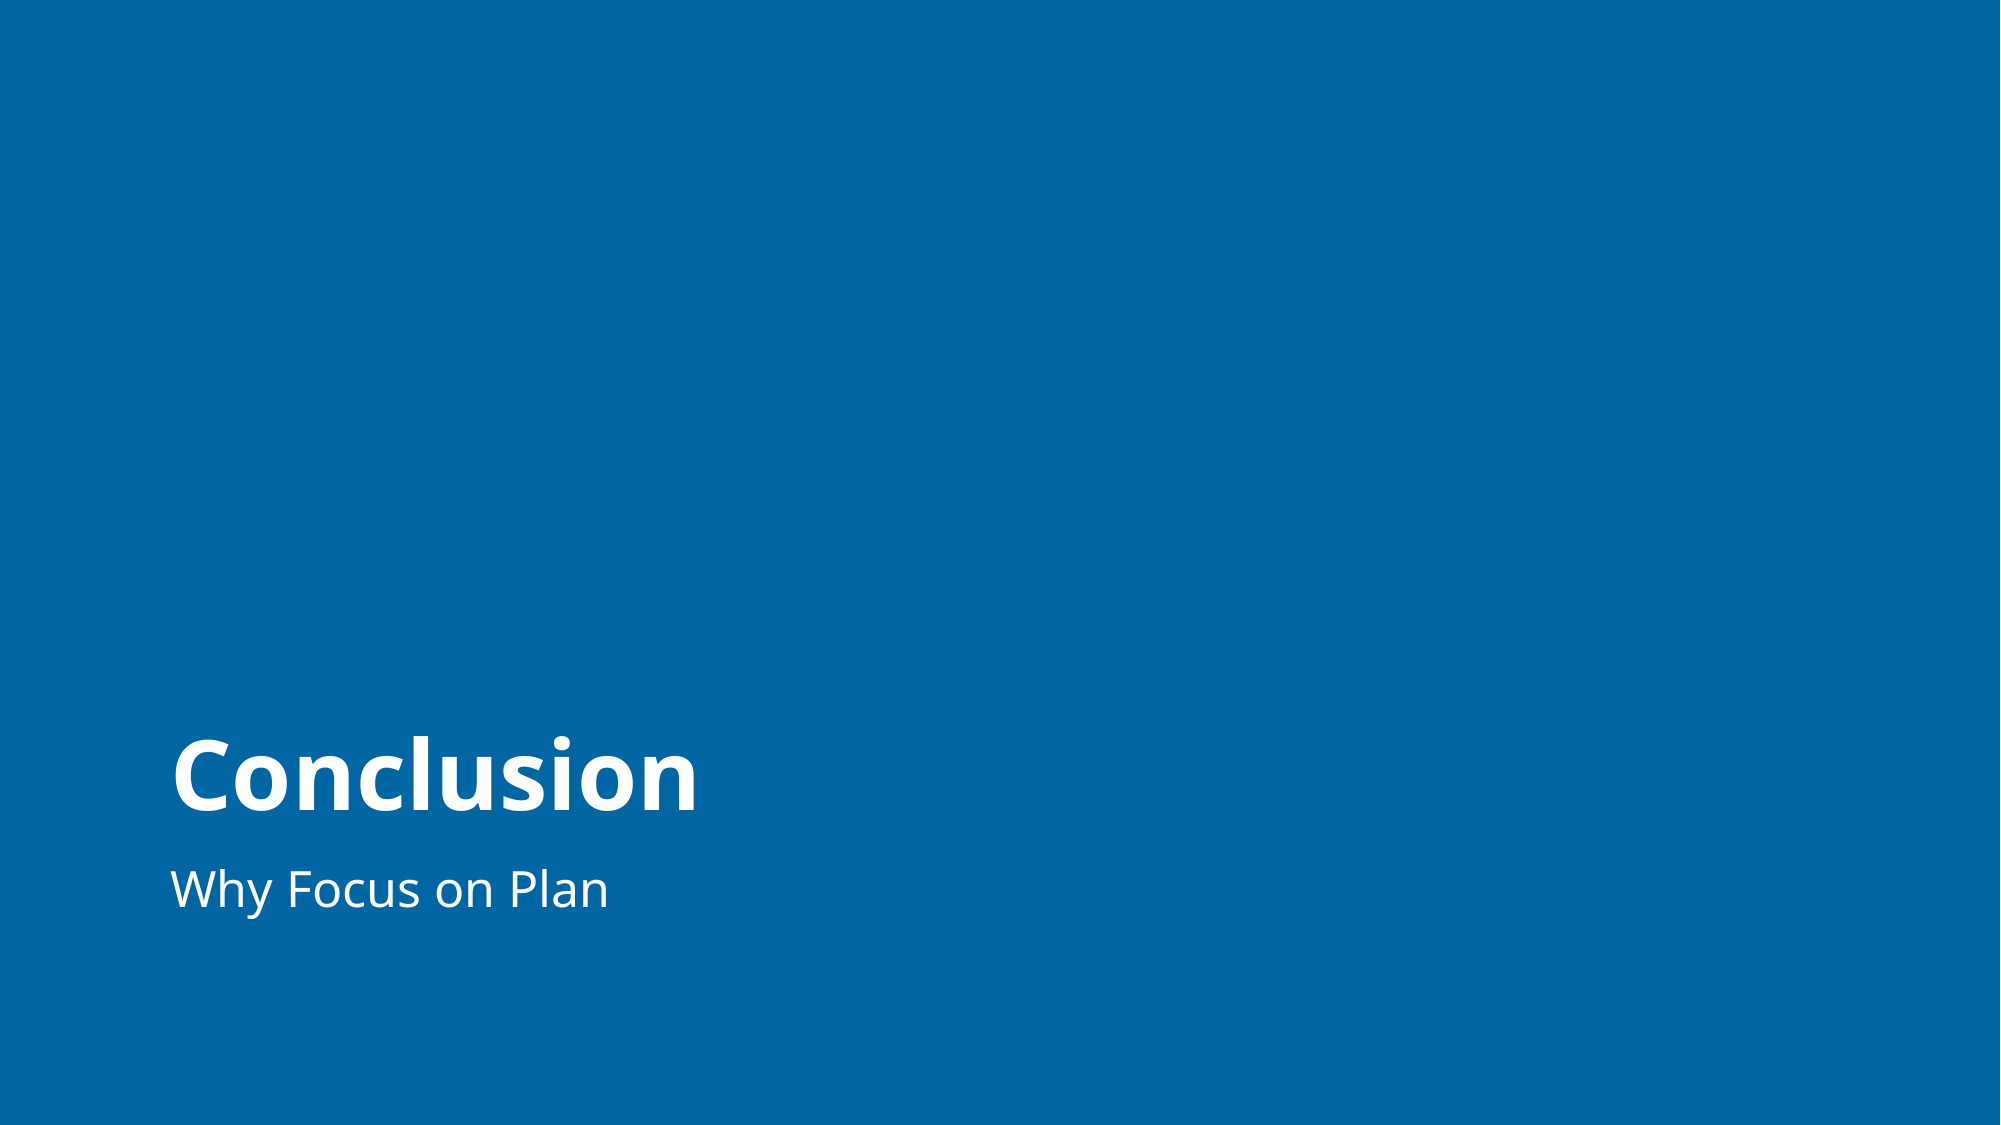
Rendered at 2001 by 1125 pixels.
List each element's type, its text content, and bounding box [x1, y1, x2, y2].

title Conclusion [150, 596, 1424, 837]
subtitle Why Focus on Plan [150, 837, 1424, 1010]
